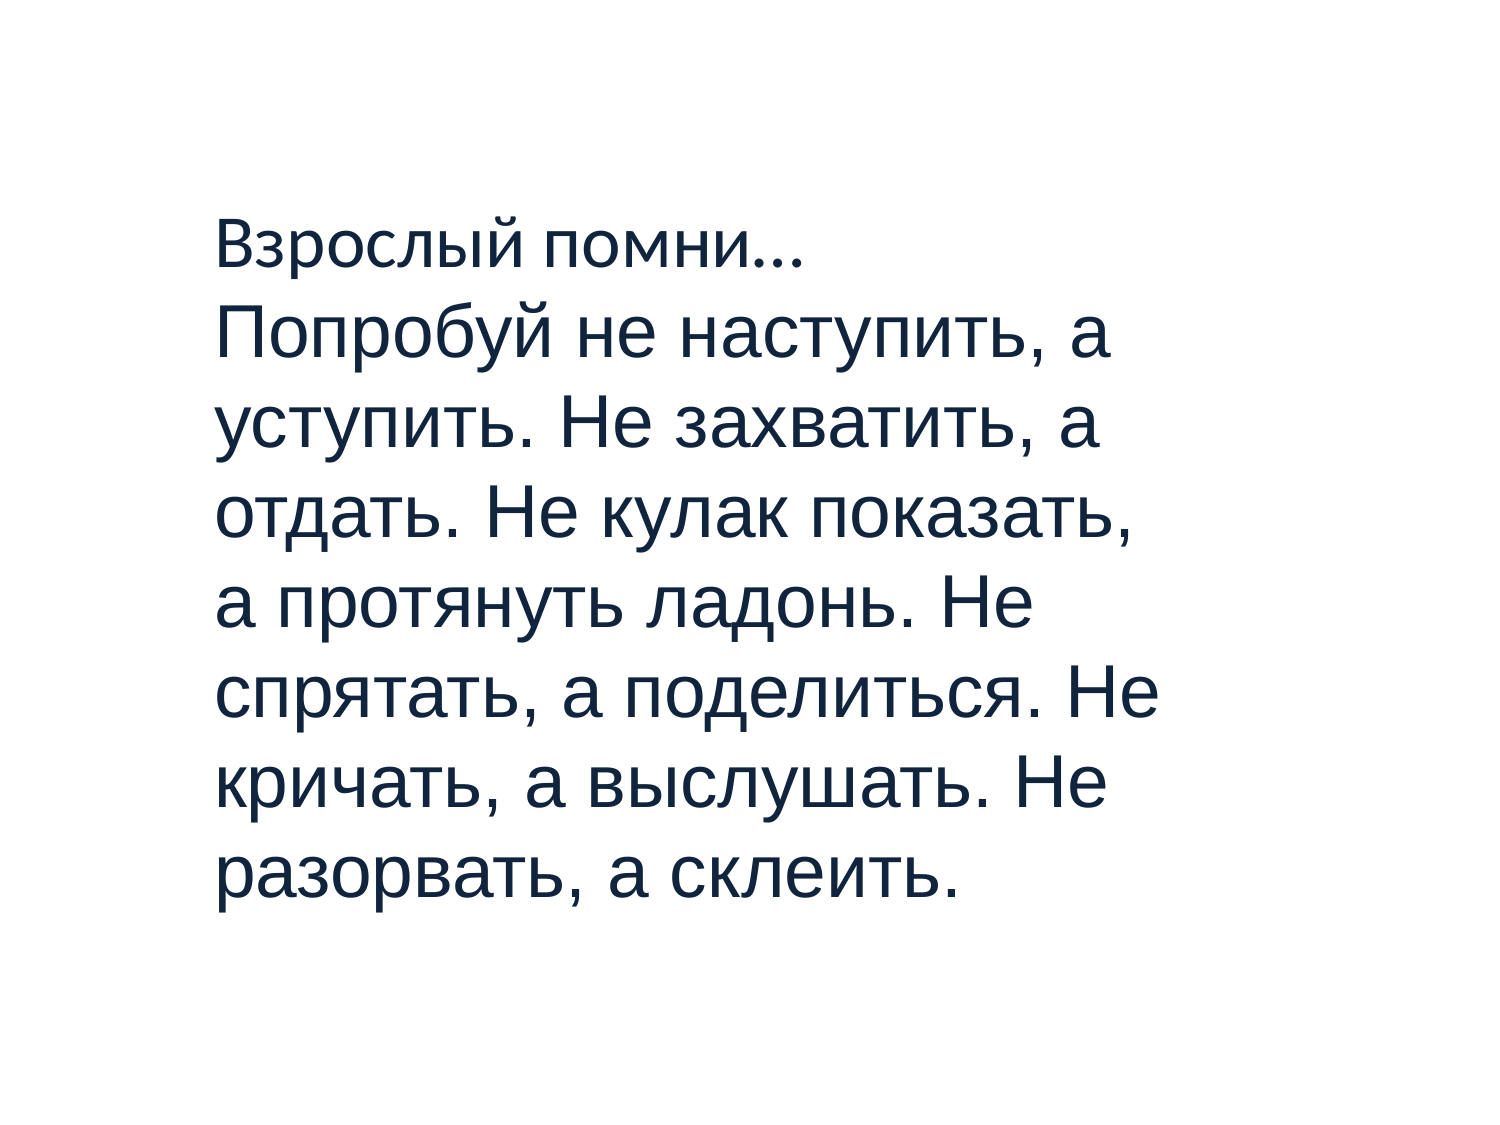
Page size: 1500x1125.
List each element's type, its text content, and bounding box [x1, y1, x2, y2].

text_box Взрослый помни… Попробуй не наступить, а уступить. Не захватить, а отдать. Не кулак показать, а протянуть ладонь. Не спрятать, а поделиться. Не кричать, а выслушать. Не разорвать, а склеить. [199, 184, 1184, 920]
